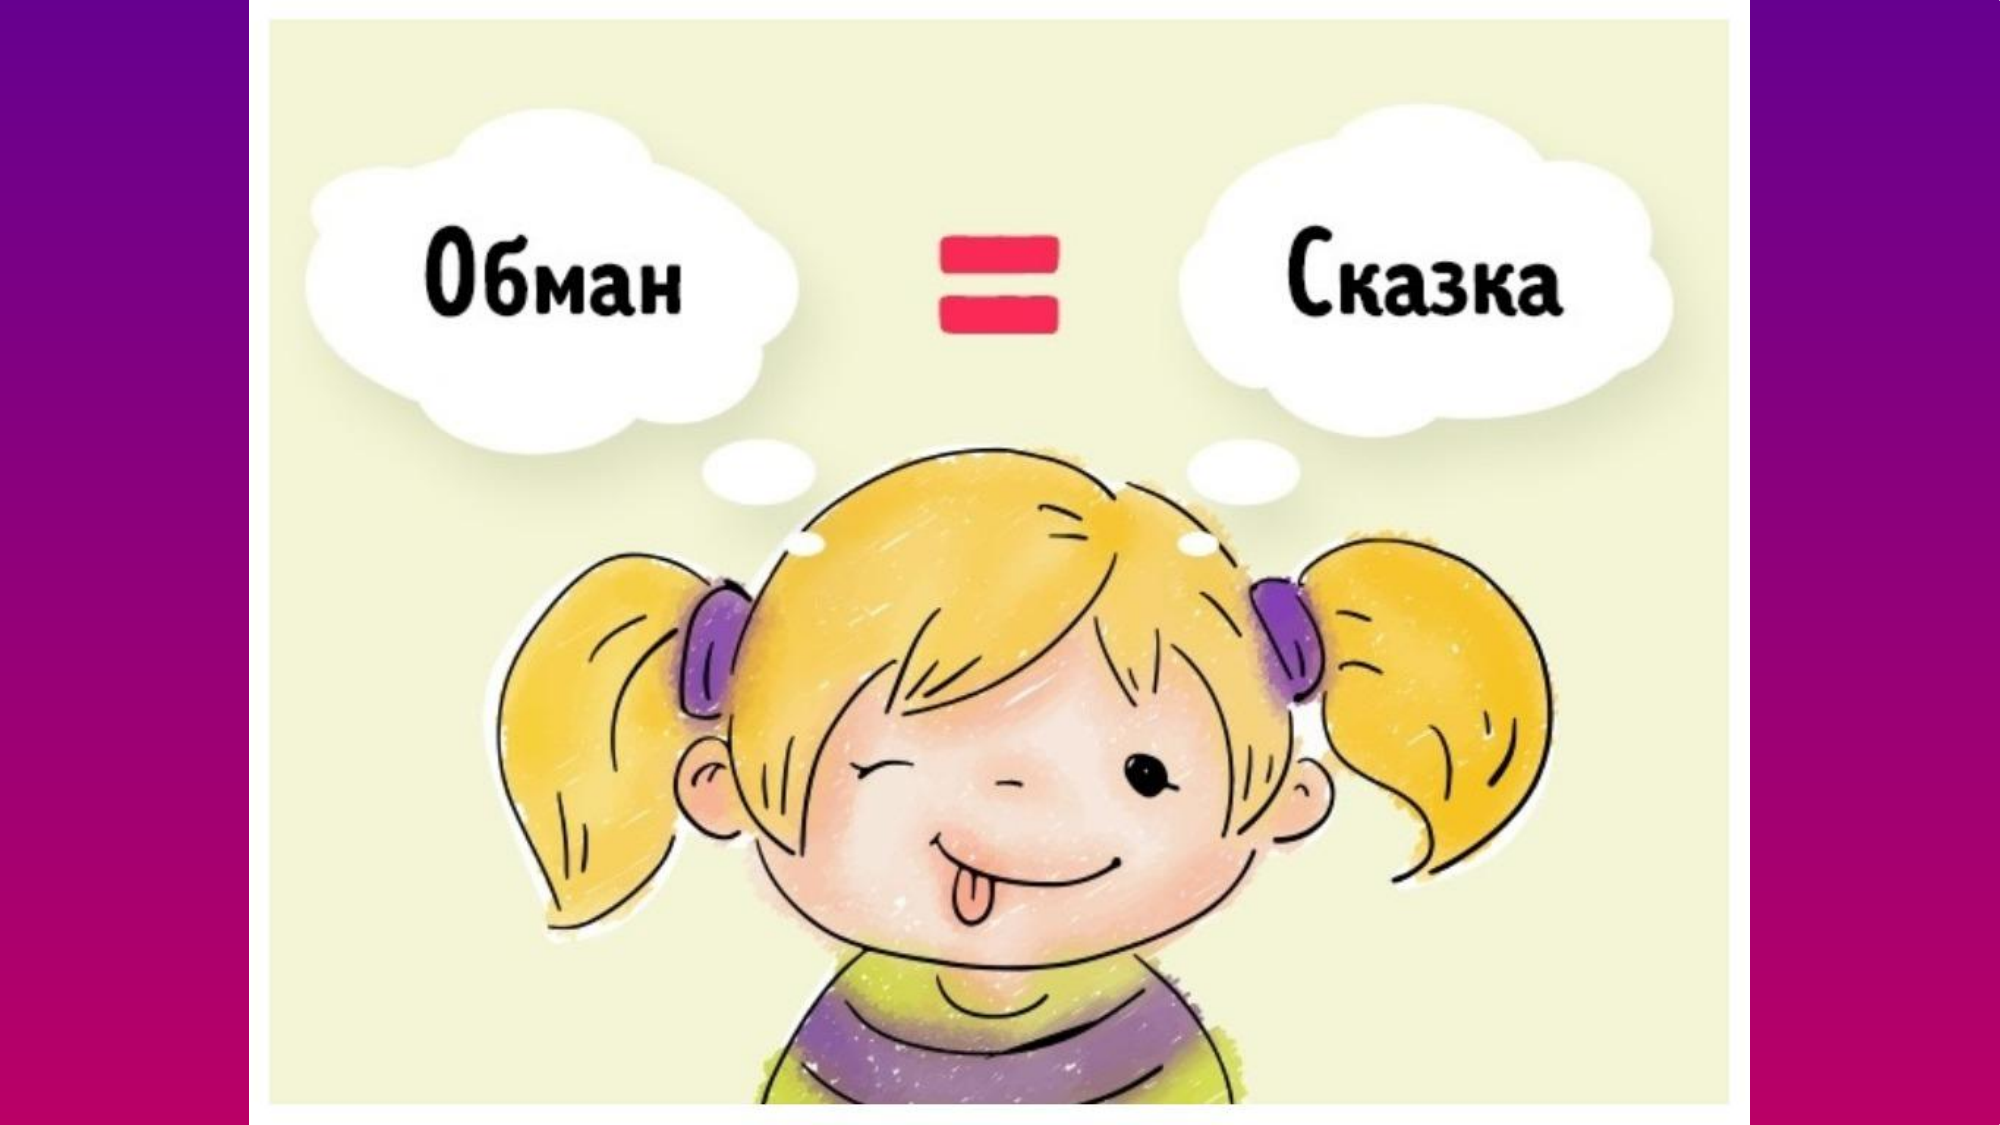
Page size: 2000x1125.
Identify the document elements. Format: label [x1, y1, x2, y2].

picture [249, 0, 1750, 1125]
